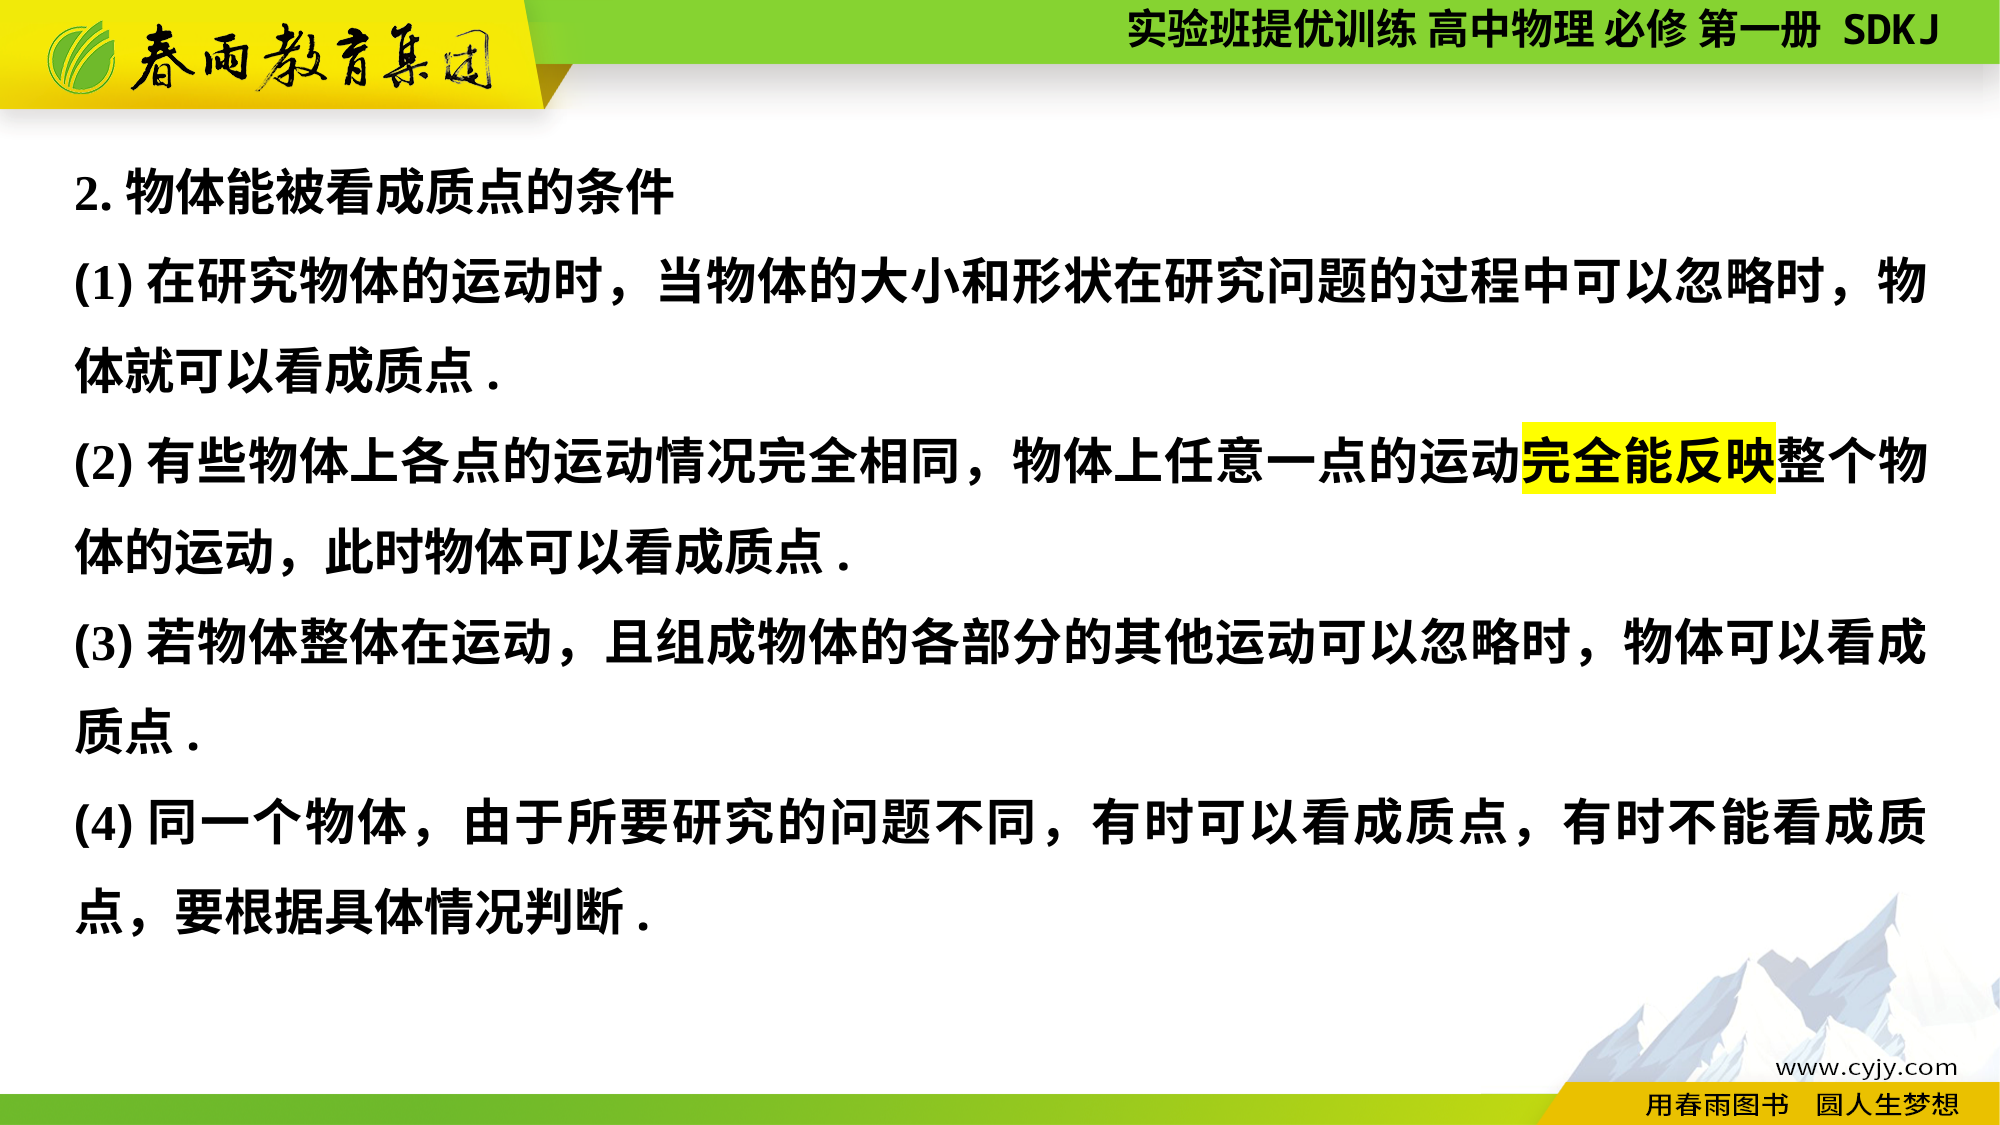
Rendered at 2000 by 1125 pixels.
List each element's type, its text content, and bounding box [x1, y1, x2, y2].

picture [0, 0, 2000, 1125]
list 2.物体能被看成质点的条件 (1)在研究物体的运动时，当物体的大小和形状在研究问题的过程中可以忽略时，物体就可以看成质点. (2)有些物体上各点的运动情况完全相同，物体上任意一点的运动完全能反映整个物体的运动，此时物体可以看成质点. (3)若物体整体在运动，且组成物体的各部分的其他运动可以忽略时，物体可以看成质点. (4)同一个物体，由于所要研究的问题不同，有时可以看成质点，有时不能看成质点，要根据具体情况判断. [59, 122, 1944, 944]
